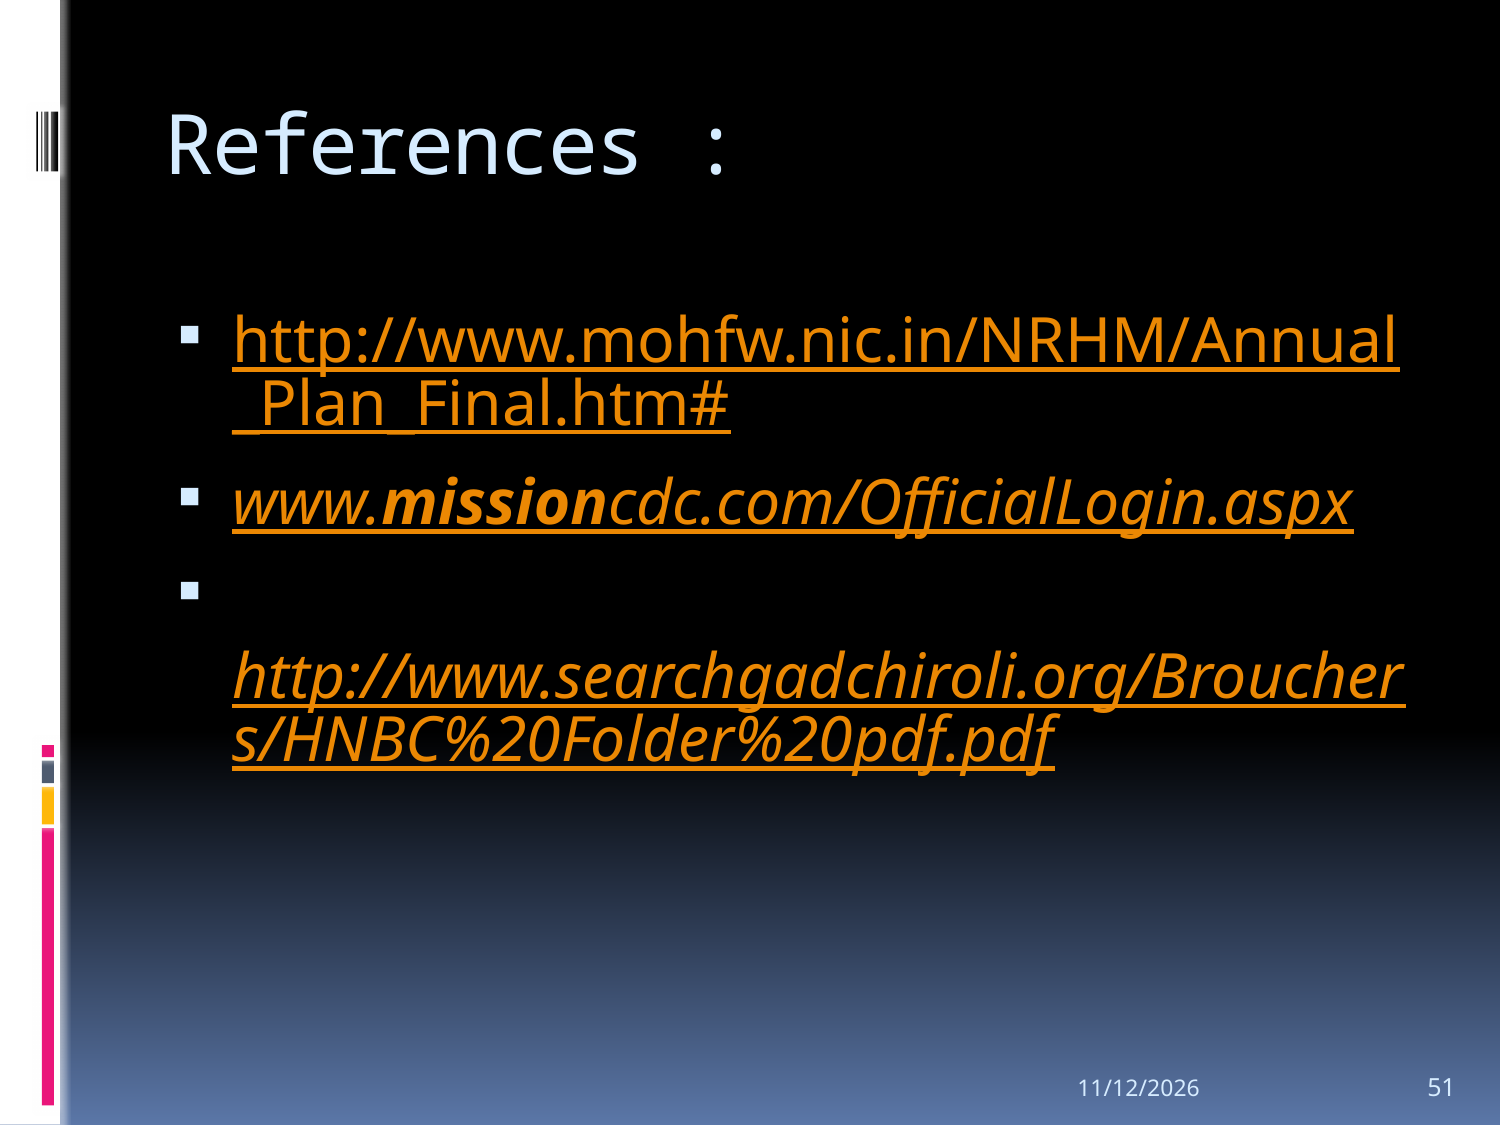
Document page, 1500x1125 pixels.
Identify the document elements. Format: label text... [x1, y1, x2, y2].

title References : [150, 83, 1425, 234]
list http://www.mohfw.nic.in/NRHM/Annual_Plan_Final.htm# www.missioncdc.com/OfficialLogin.aspx http://www.searchgadchiroli.org/Brouchers/HNBC%20Folder%20pdf.pdf [150, 292, 1425, 1043]
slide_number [1062, 1052, 1412, 1113]
slide_number 51 [1412, 1052, 1488, 1113]
